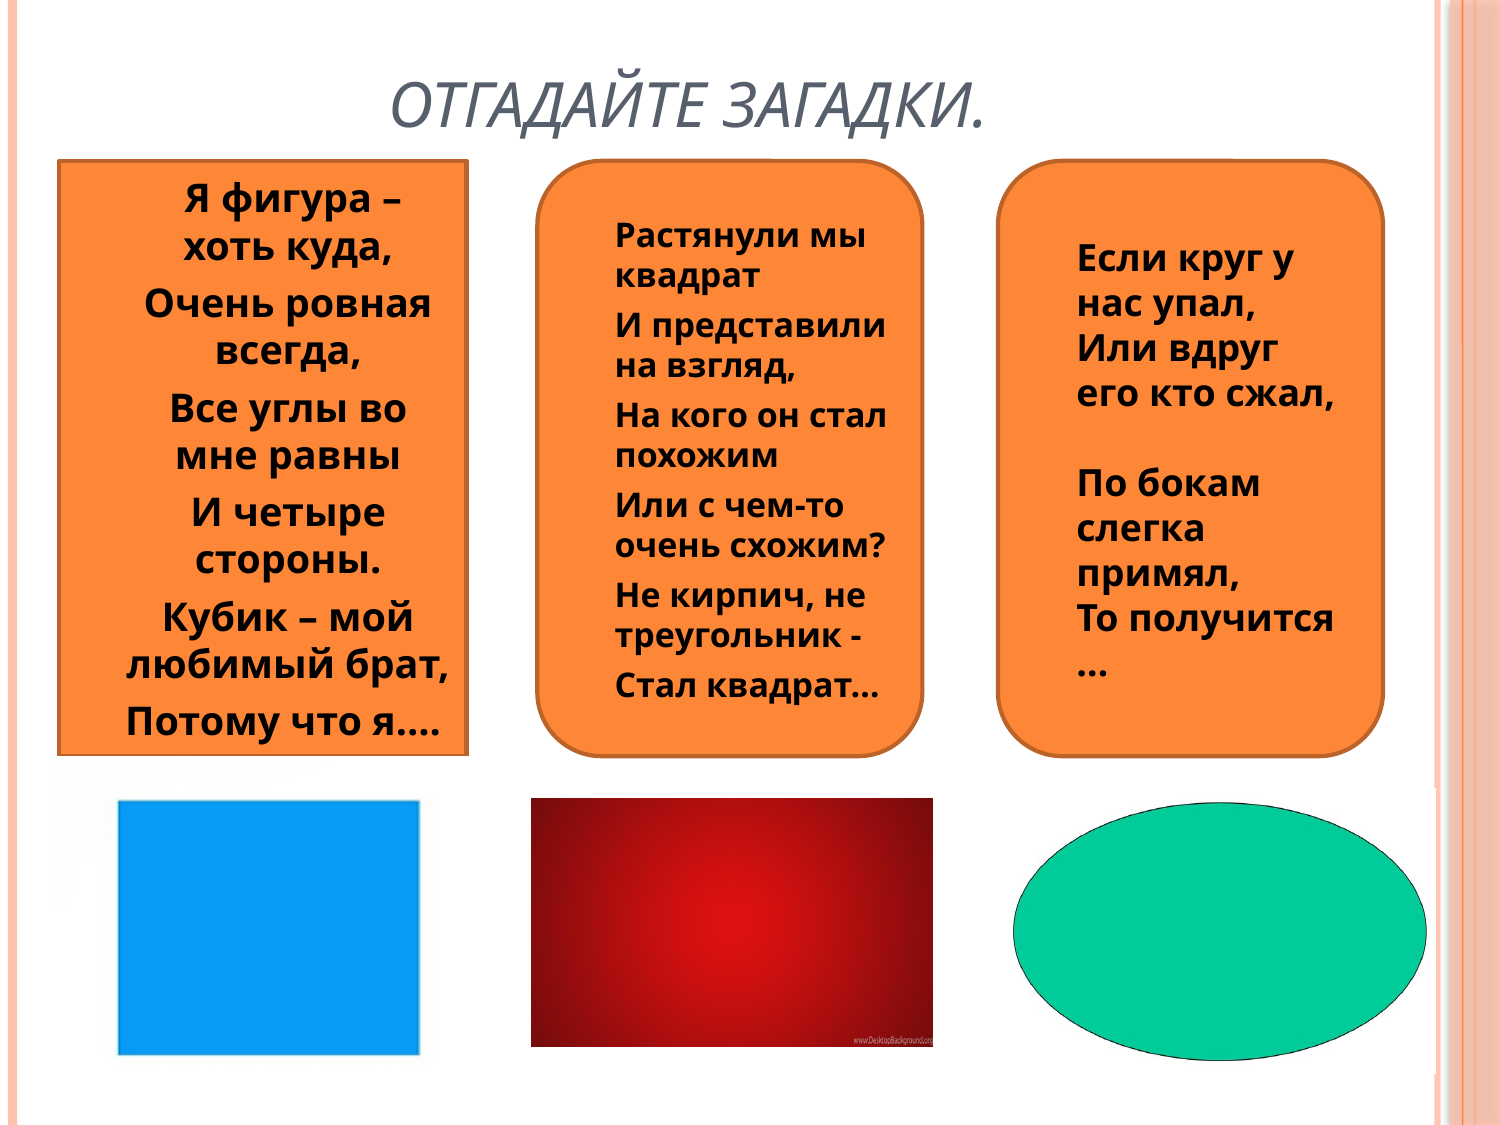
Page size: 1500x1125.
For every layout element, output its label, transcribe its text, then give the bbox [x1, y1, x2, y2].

text_box Растянули мы квадрат И представили на взгляд, На кого он стал похожим Или с чем-то очень схожим? Не кирпич, не треугольник - Стал квадрат… [535, 158, 925, 759]
text_box Если круг у нас упал, Или вдруг его кто сжал, По бокам слегка примял, То получится … [995, 158, 1386, 759]
title Отгадайте загадки. [76, 0, 1302, 148]
picture [52, 755, 480, 1107]
picture [997, 788, 1437, 1074]
picture [530, 798, 934, 1048]
list Я фигура – хоть куда, Очень ровная всегда, Все углы во мне равны И четыре стороны. Кубик – мой любимый брат, Потому что я…. [57, 159, 469, 753]
